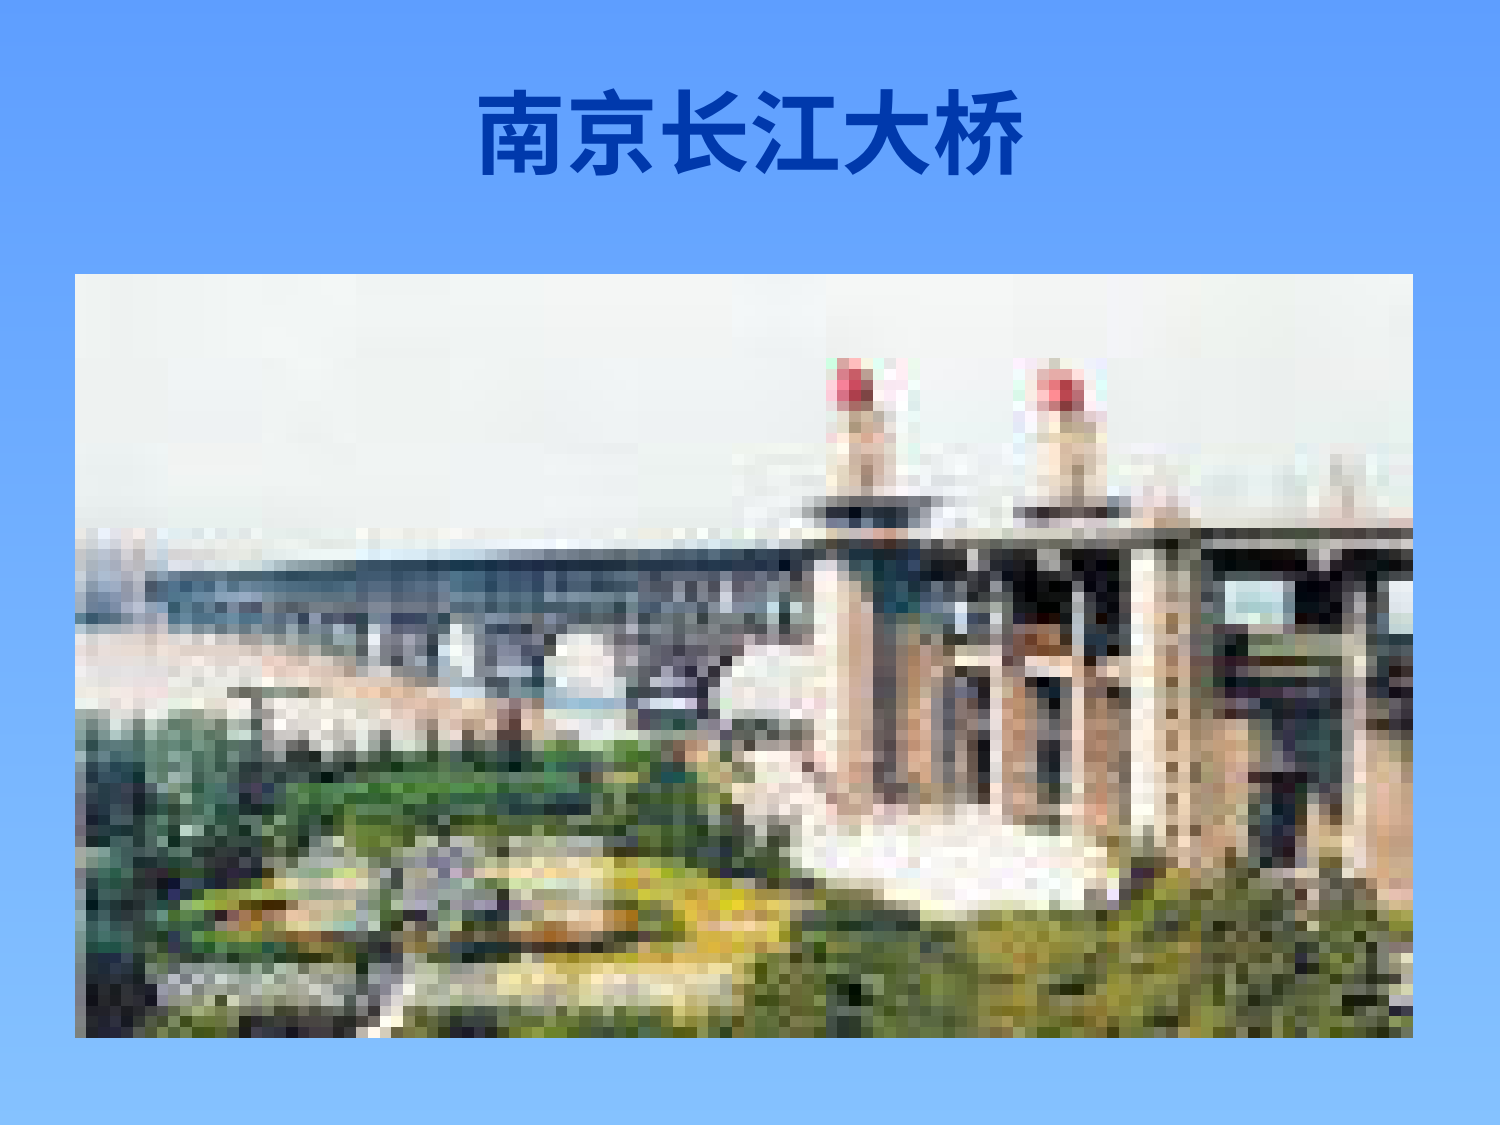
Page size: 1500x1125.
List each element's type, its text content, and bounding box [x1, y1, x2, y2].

picture [74, 274, 1413, 1038]
title 南京长江大桥 [49, 37, 1451, 225]
